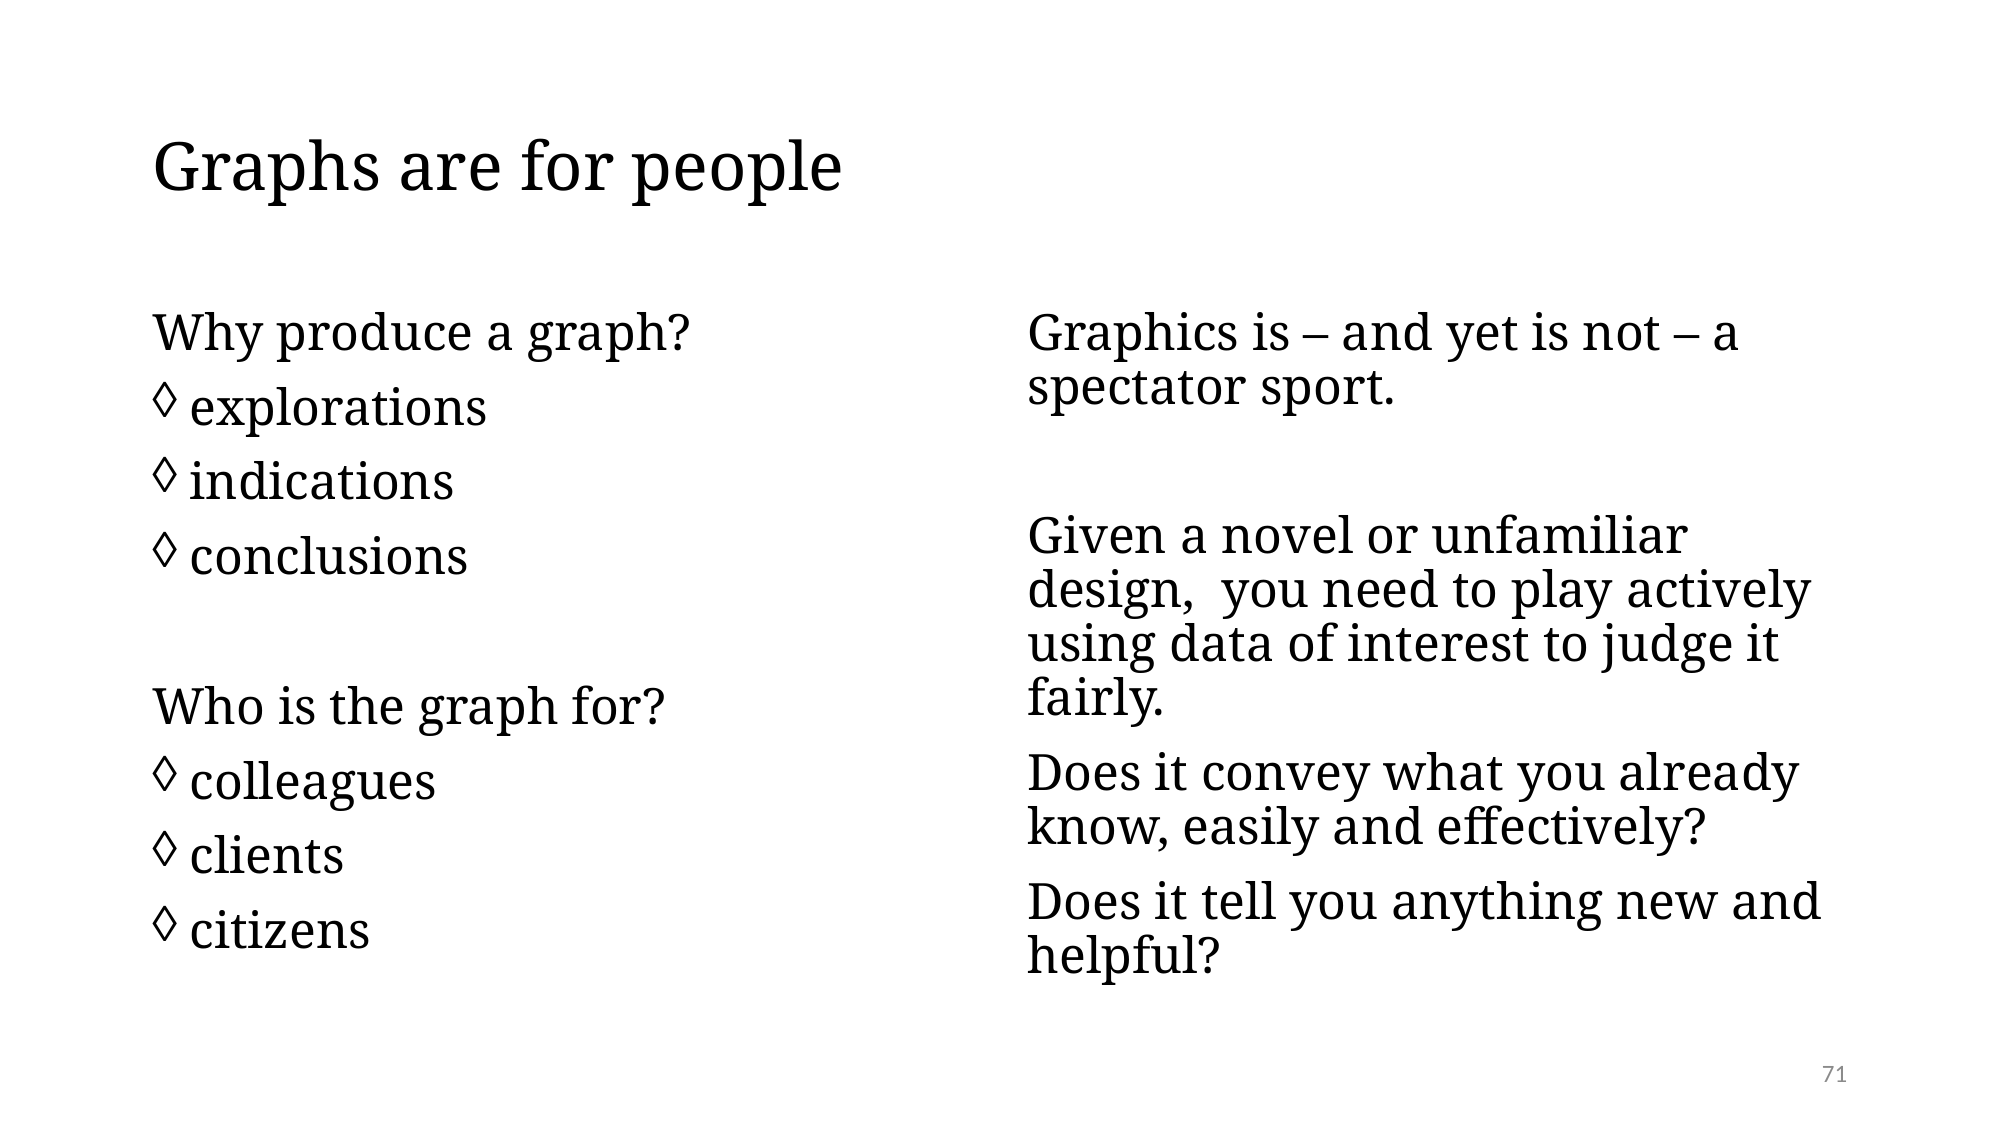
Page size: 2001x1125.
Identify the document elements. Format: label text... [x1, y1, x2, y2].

slide_number 71 [1412, 1042, 1863, 1103]
title Graphs are for people [137, 59, 1863, 278]
list Why produce a graph? explorations indications conclusions Who is the graph for? colleagues clients citizens [137, 299, 988, 1014]
list Graphics is – and yet is not – a spectator sport. Given a novel or unfamiliar design, you need to play actively using data of interest to judge it fairly. Does it convey what you already know, easily and effectively? Does it tell you anything new and helpful? [1012, 299, 1863, 1014]
